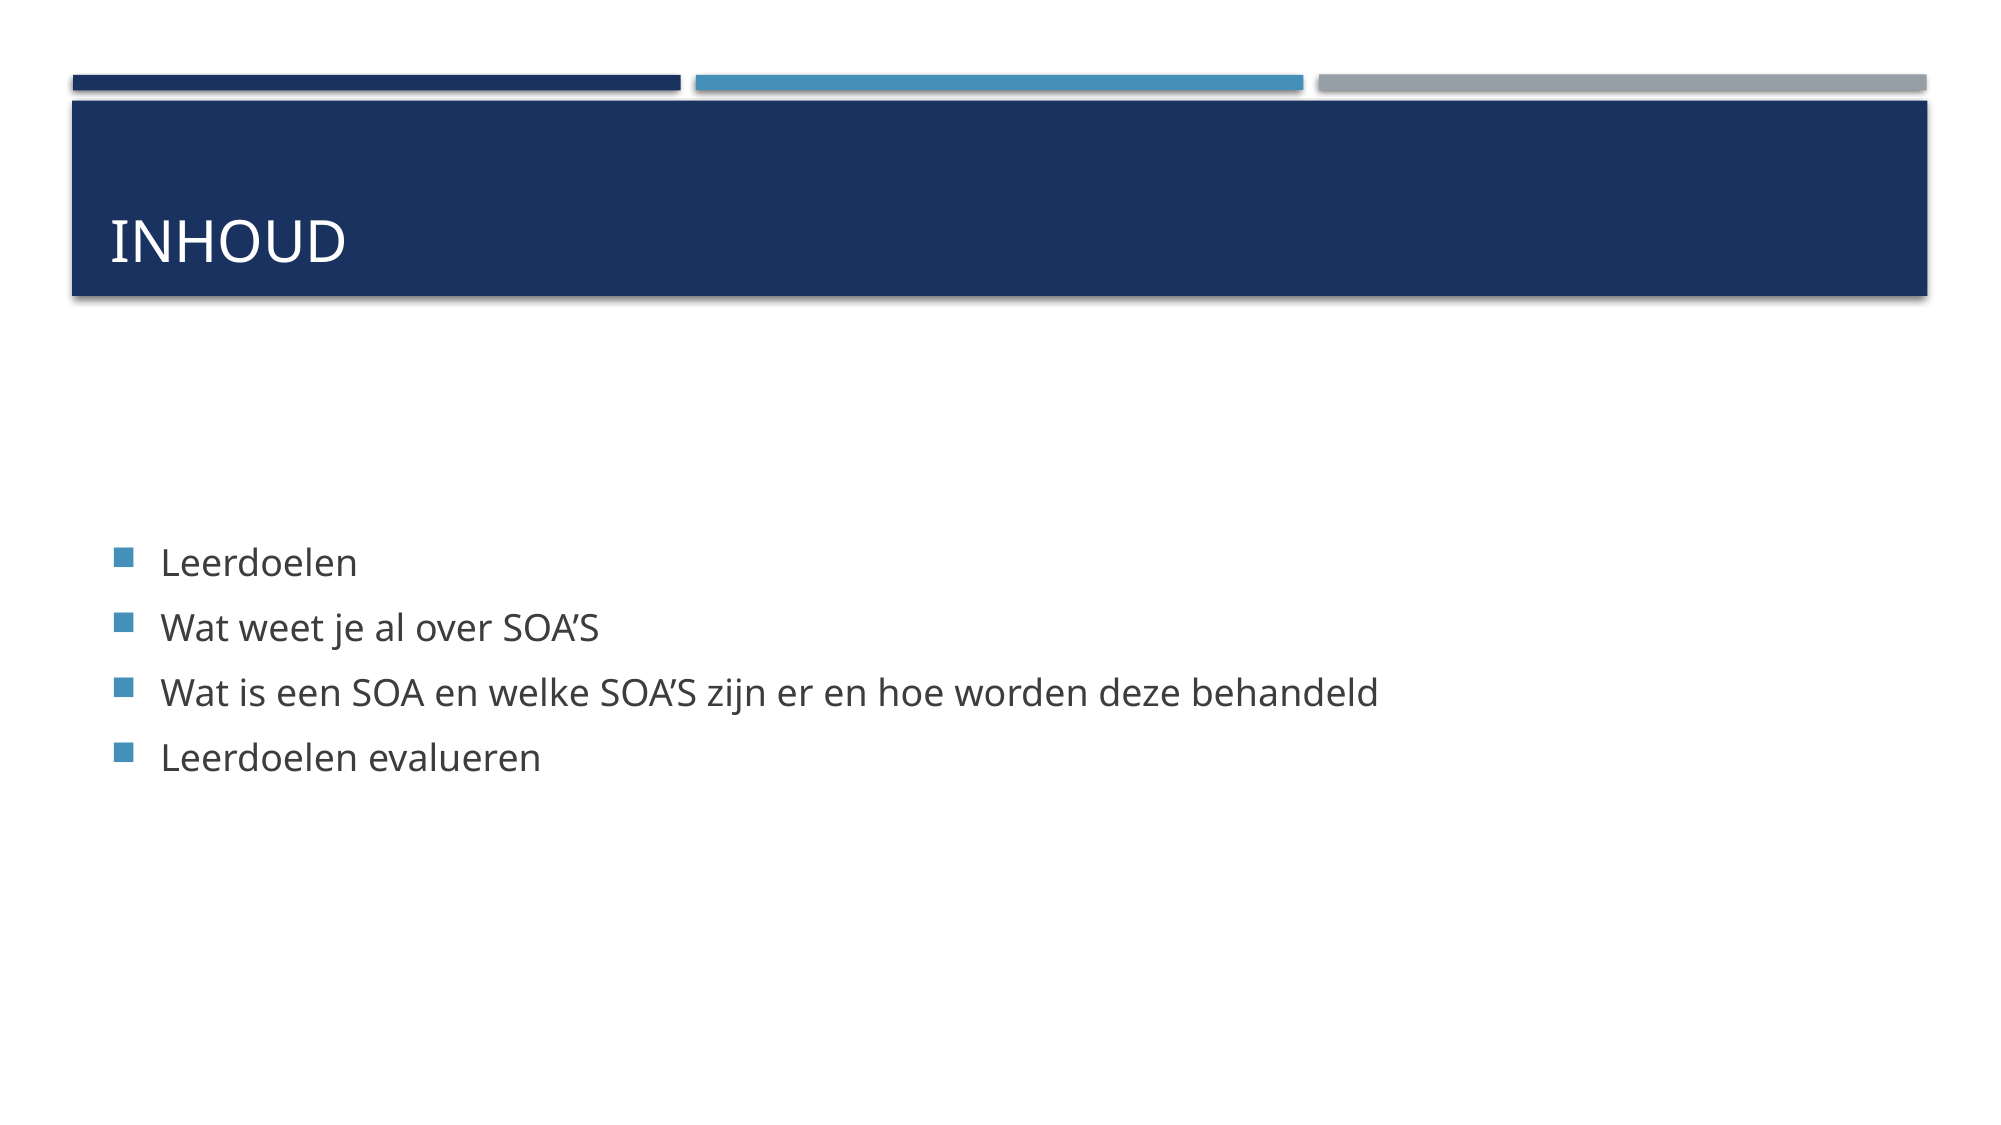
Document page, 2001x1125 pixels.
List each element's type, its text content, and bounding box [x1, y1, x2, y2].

list Leerdoelen Wat weet je al over SOA’S Wat is een SOA en welke SOA’S zijn er en hoe worden deze behandeld Leerdoelen evalueren [95, 357, 1905, 962]
title Inhoud [95, 115, 1905, 282]
